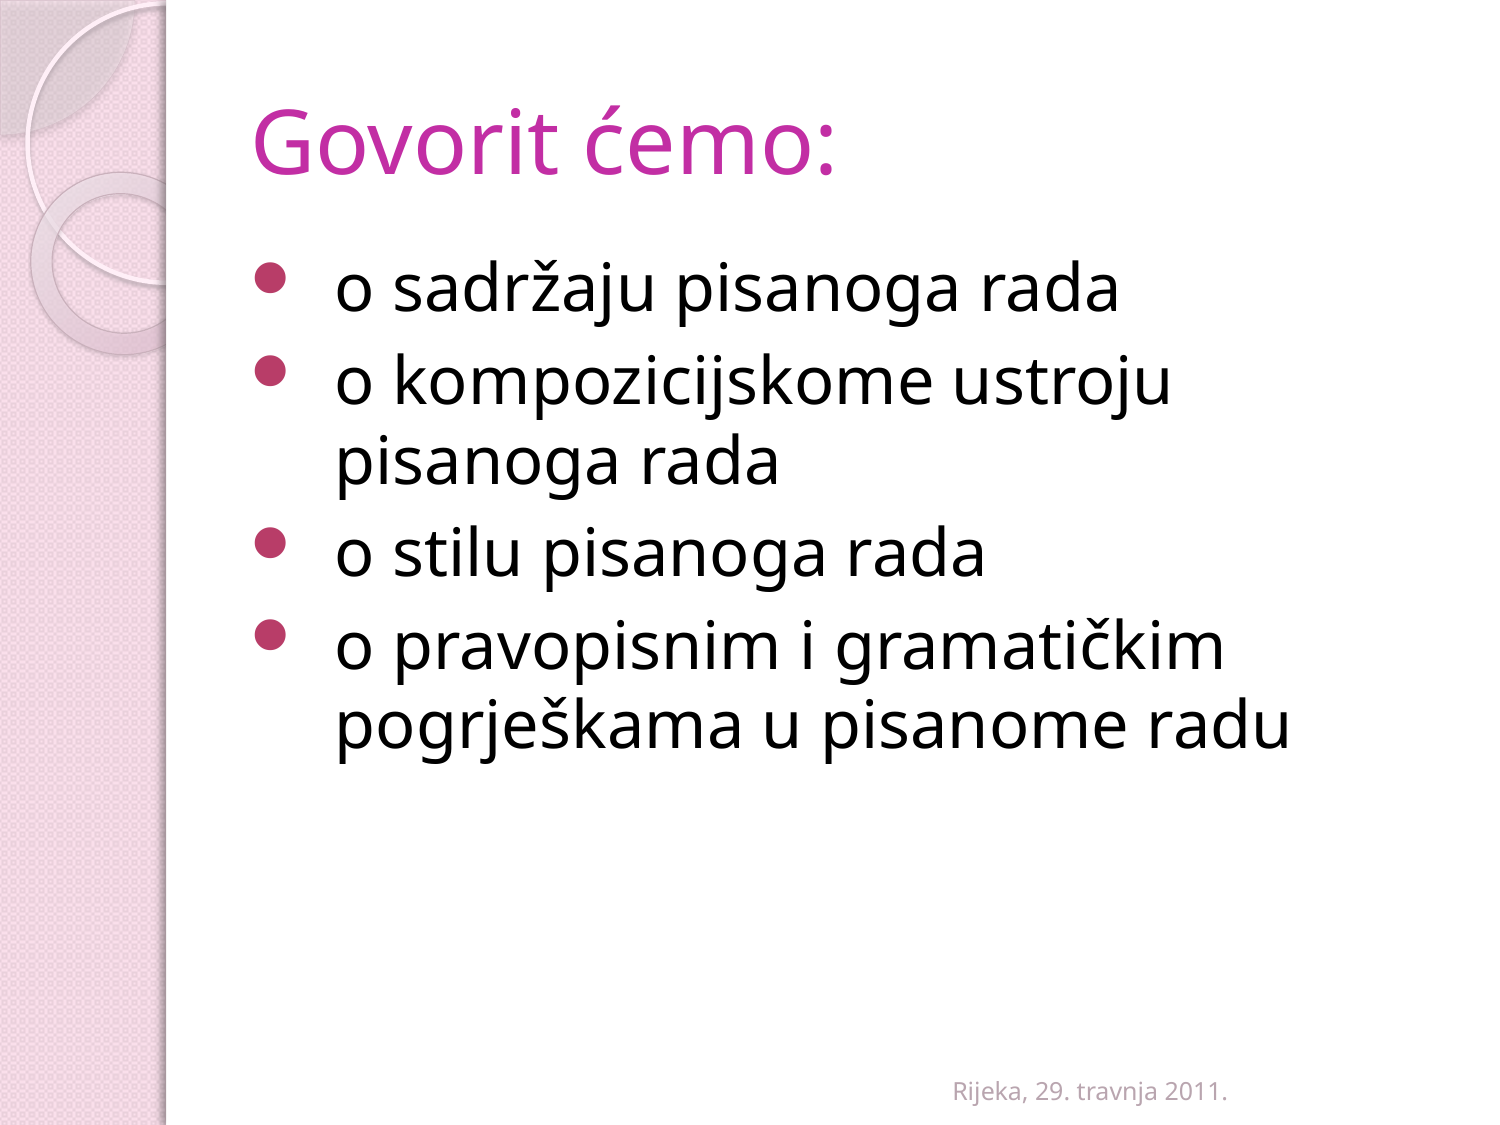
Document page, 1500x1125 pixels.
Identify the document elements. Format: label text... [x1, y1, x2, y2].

list o sadržaju pisanoga rada o kompozicijskome ustroju pisanoga rada o stilu pisanoga rada o pravopisnim i gramatičkim pogrješkama u pisanome radu [235, 237, 1466, 1026]
title Govorit ćemo: [235, 45, 1466, 233]
footer Rijeka, 29. travnja 2011. [937, 1034, 1413, 1113]
